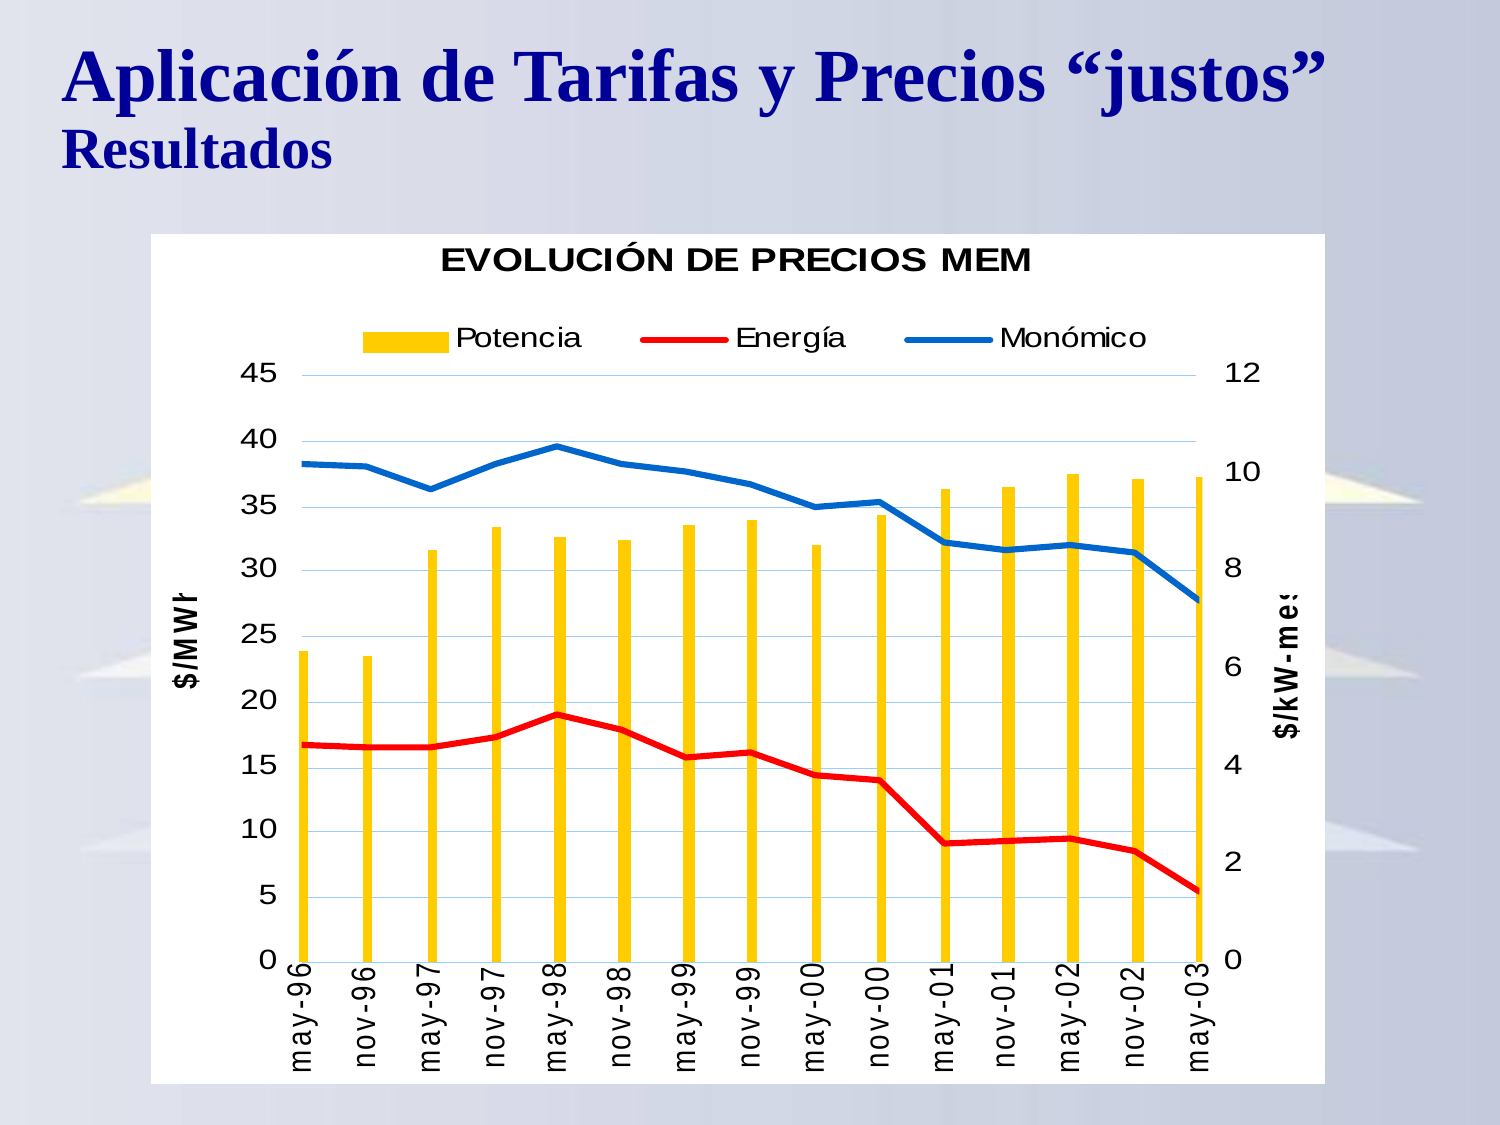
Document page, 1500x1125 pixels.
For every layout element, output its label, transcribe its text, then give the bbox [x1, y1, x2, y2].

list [135, 220, 1341, 1095]
text_box Aplicación de Tarifas y Precios “justos” Resultados [46, 29, 1344, 189]
picture [0, 0, 1500, 1125]
